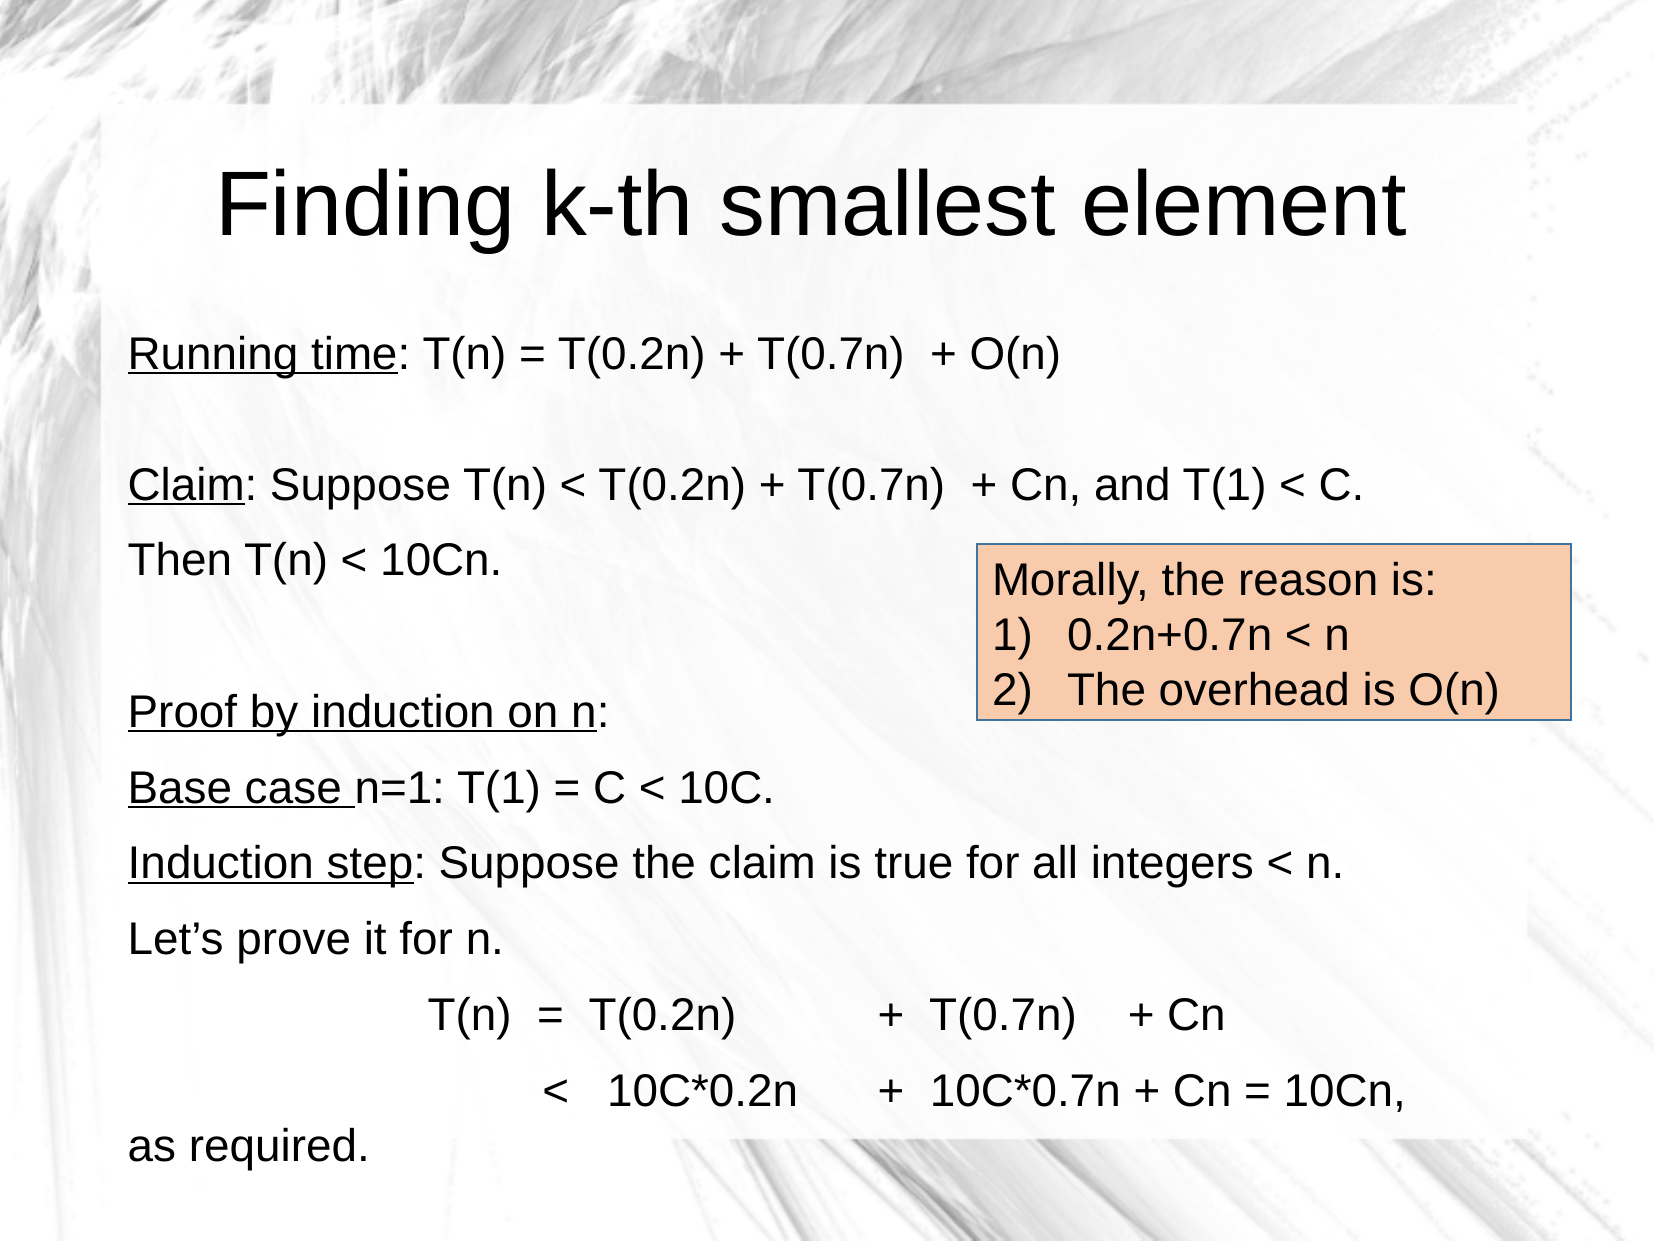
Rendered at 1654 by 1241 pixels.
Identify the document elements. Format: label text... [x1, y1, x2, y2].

title Finding k-th smallest element [118, 93, 1506, 299]
list Running time: T(n) = T(0.2n) + T(0.7n) + O(n) Claim: Suppose T(n) < T(0.2n) + T(0.7n) + Cn, and T(1) < C. Then T(n) < 10Cn. Proof by induction on n: Base case n=1: T(1) = C < 10C. Induction step: Suppose the claim is true for all integers < n. Let’s prove it for n. T(n) = T(0.2n) + T(0.7n) + Cn < 10C*0.2n + 10C*0.7n + Cn = 10Cn, as required. [118, 319, 1571, 1109]
text_box Morally, the reason is: 0.2n+0.7n < n The overhead is O(n) [976, 543, 1571, 721]
picture [0, 0, 1654, 1241]
